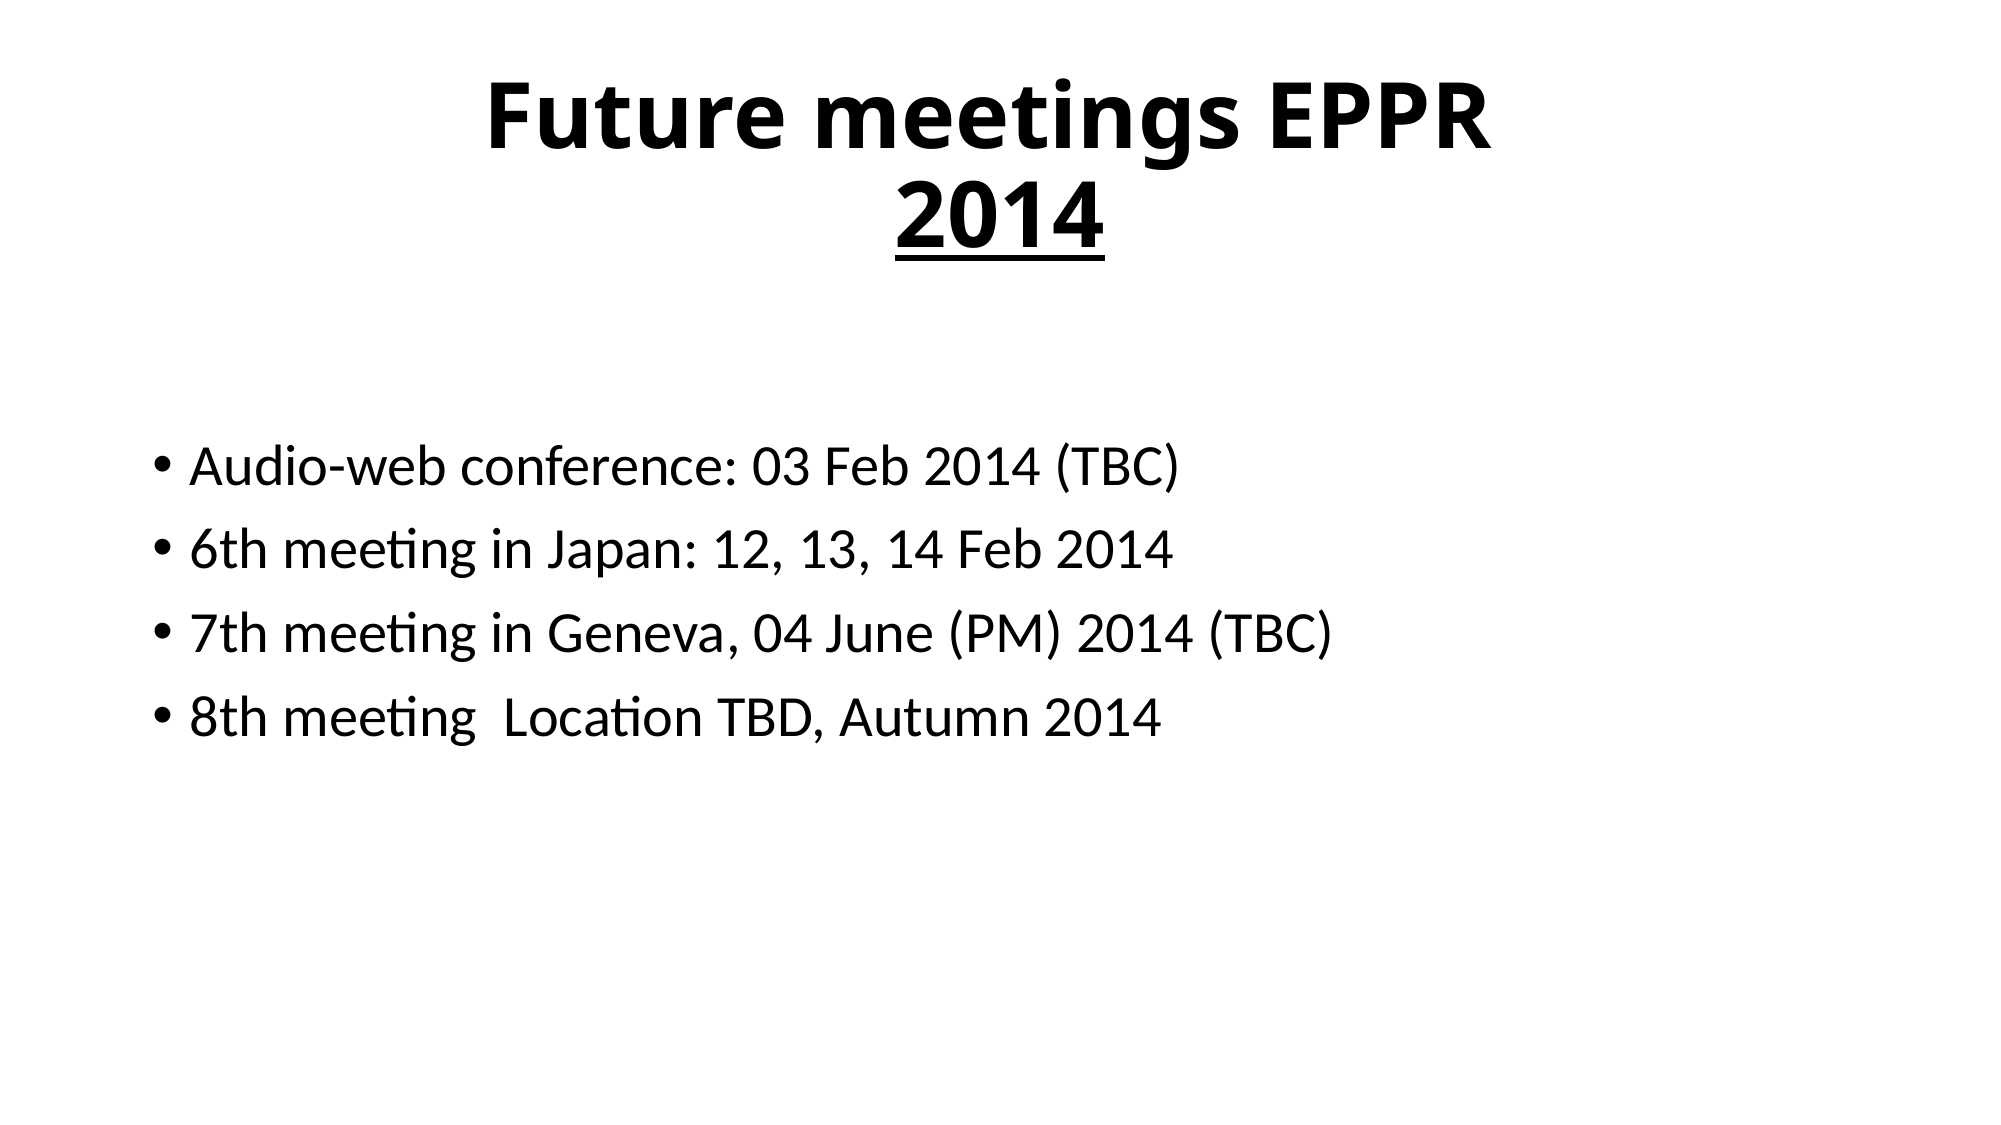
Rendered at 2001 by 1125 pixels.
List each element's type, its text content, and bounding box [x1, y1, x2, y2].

list Audio-web conference: 03 Feb 2014 (TBC) 6th meeting in Japan: 12, 13, 14 Feb 2014 7th meeting in Geneva, 04 June (PM) 2014 (TBC) 8th meeting Location TBD, Autumn 2014 [137, 427, 1938, 897]
title Future meetings EPPR 2014 [137, 59, 1863, 278]
